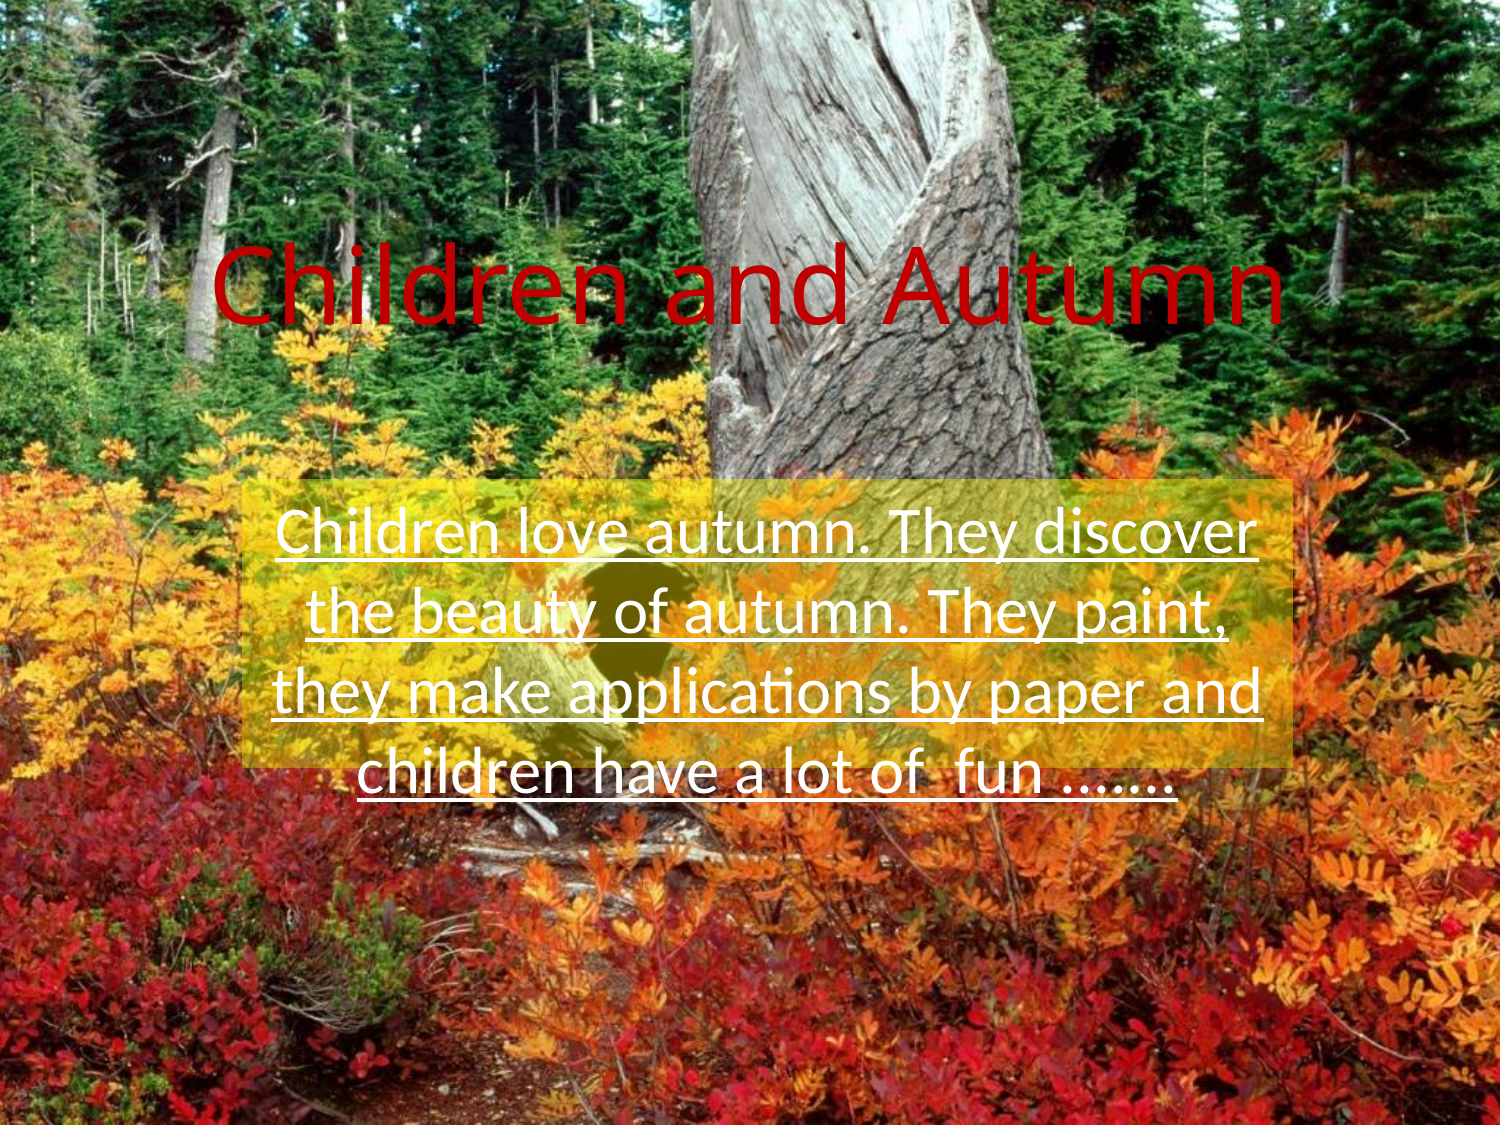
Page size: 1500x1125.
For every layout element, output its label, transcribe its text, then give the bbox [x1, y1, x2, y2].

title Children and Autumn [111, 160, 1388, 403]
picture [0, 0, 1500, 1125]
subtitle Children love autumn. They discover the beauty of autumn. They paint, they make applications by paper and children have a lot of fun ....... [241, 479, 1293, 768]
